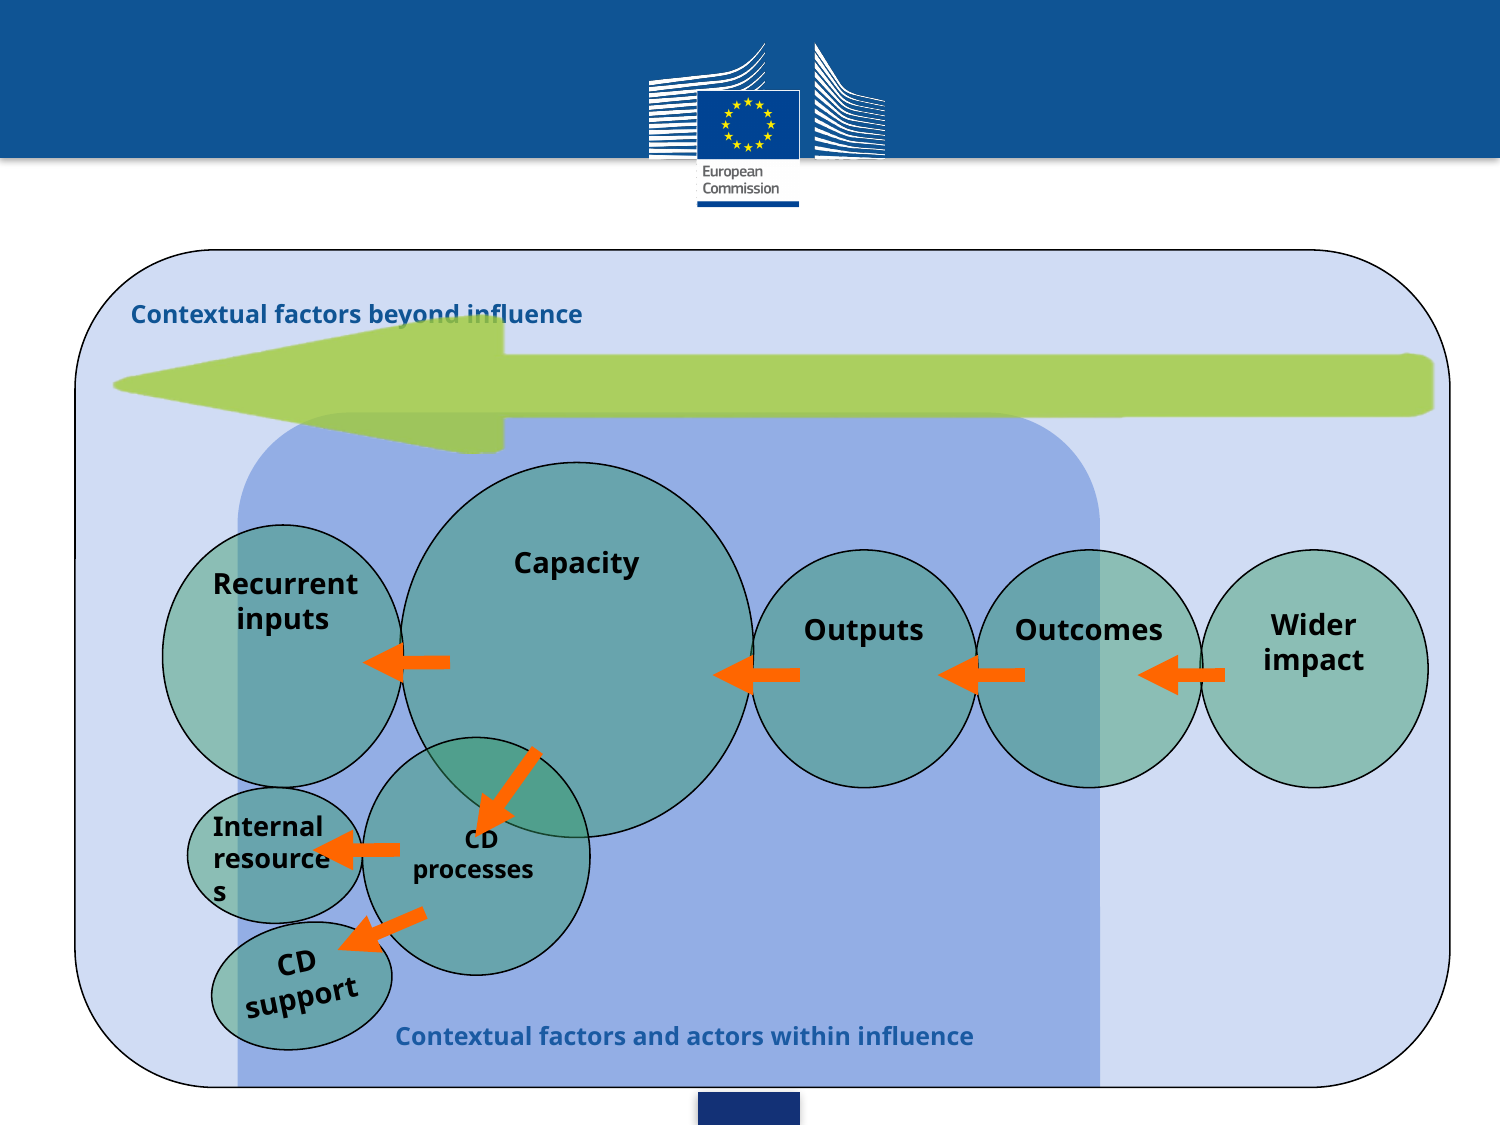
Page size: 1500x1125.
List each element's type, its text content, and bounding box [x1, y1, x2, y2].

text_box [742, 581, 769, 635]
text_box [712, 668, 800, 682]
text_box Outcomes [976, 549, 1203, 788]
text_box Capacity [401, 462, 754, 837]
text_box [743, 688, 759, 717]
text_box [337, 912, 426, 951]
text_box Internal resources [187, 787, 363, 924]
text_box Wider impact [1201, 549, 1429, 788]
text_box CD support [211, 922, 392, 1050]
picture [649, 42, 885, 208]
text_box [1137, 668, 1225, 682]
text_box [312, 843, 400, 857]
text_box Contextual factors beyond influence [74, 249, 1450, 1088]
text_box Outputs [751, 549, 978, 788]
text_box [937, 668, 1025, 682]
text_box CD processes [362, 737, 591, 976]
text_box [362, 656, 451, 669]
picture [110, 312, 1449, 454]
text_box Recurrent inputs [162, 525, 404, 788]
text_box [474, 749, 538, 838]
